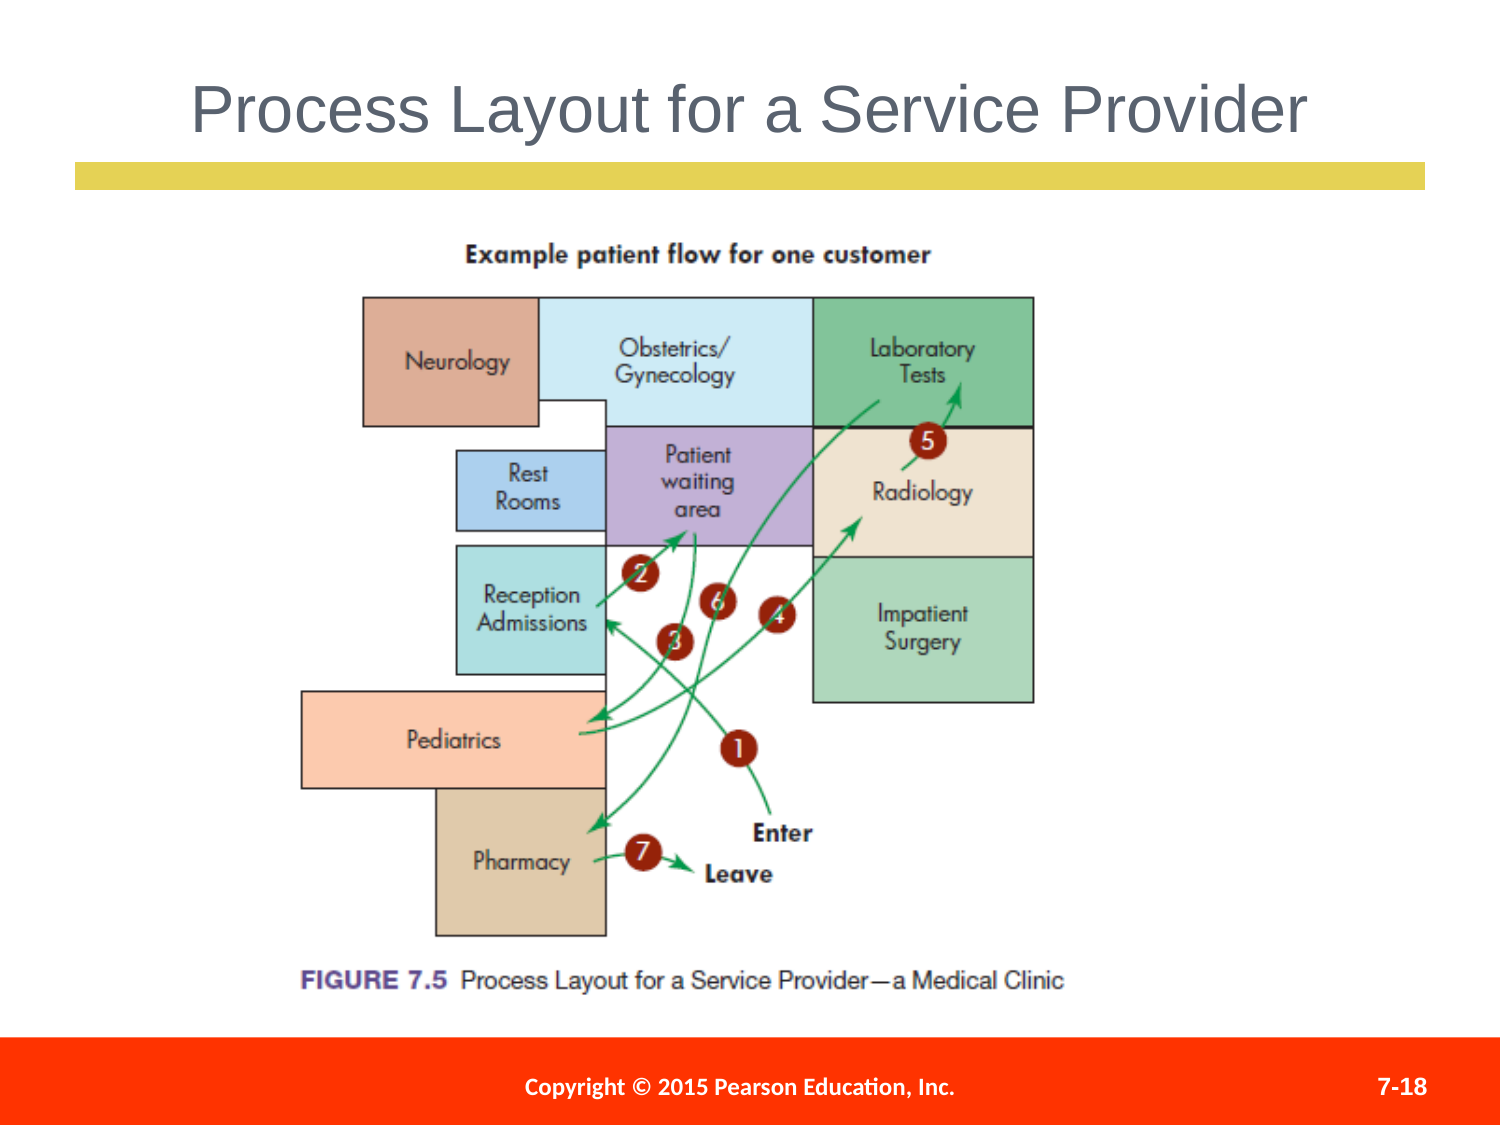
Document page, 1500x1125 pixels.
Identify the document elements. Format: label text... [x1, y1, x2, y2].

title Process Layout for a Service Provider [74, 12, 1426, 201]
picture [262, 230, 1102, 1024]
